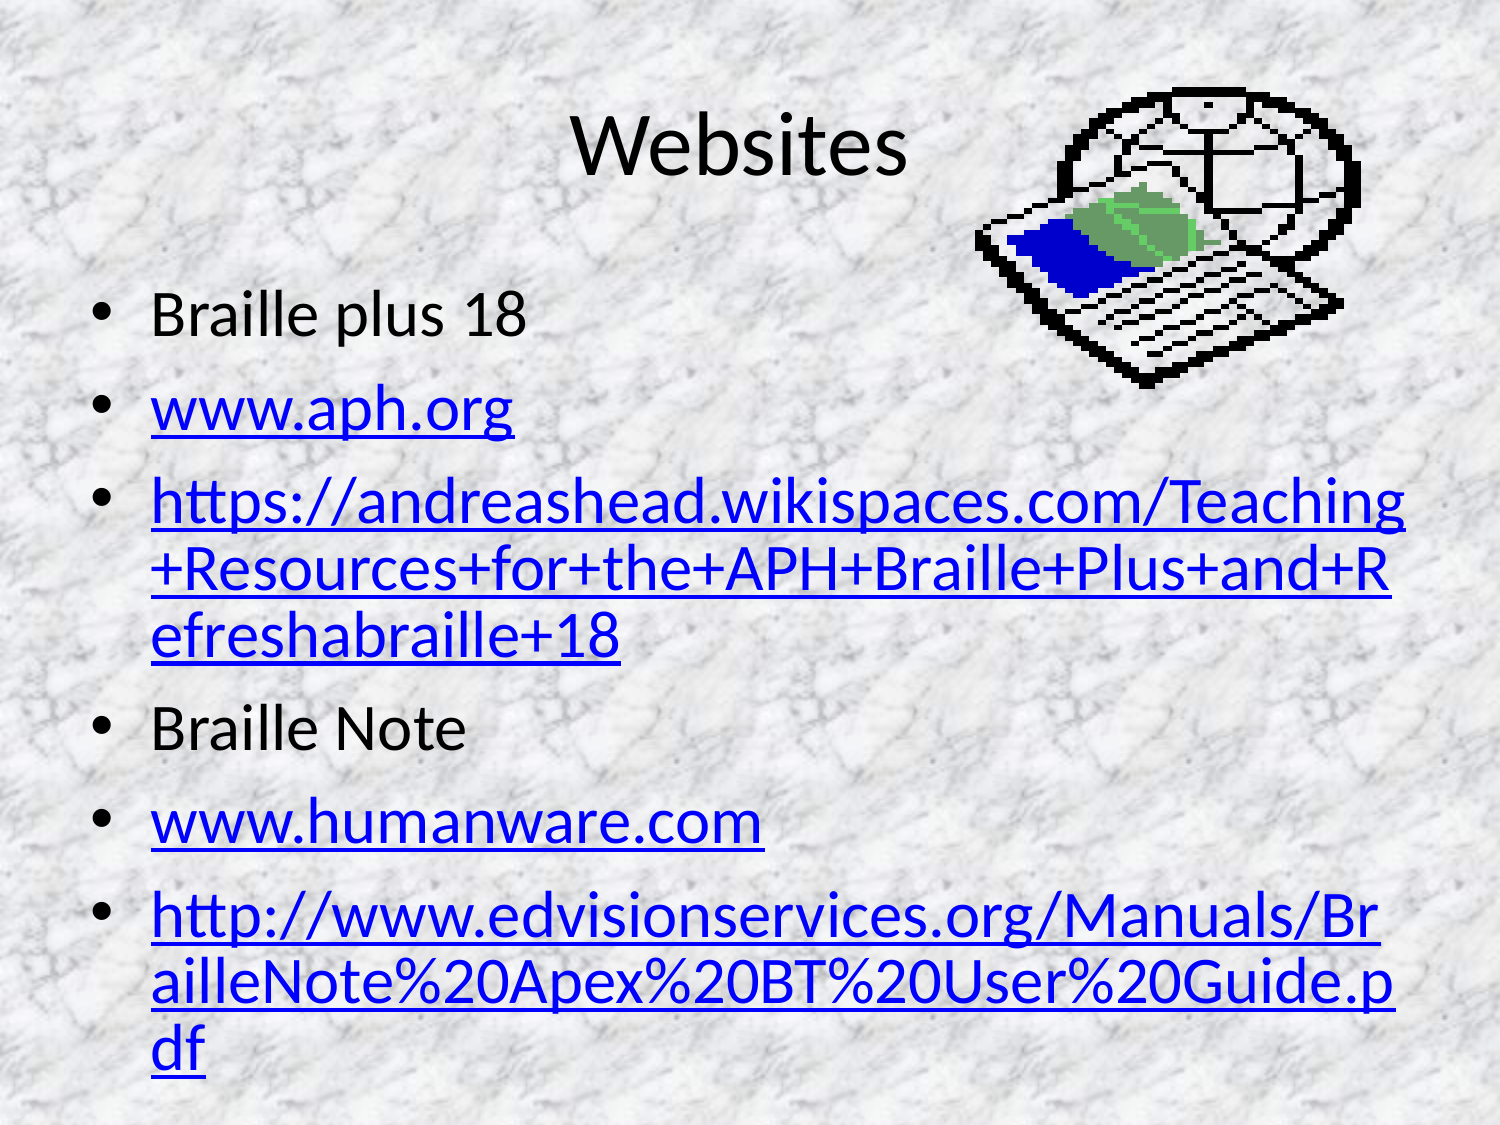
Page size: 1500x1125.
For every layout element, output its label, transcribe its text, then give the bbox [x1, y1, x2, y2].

list Braille plus 18 www.aph.org https://andreashead.wikispaces.com/Teaching+Resources+for+the+APH+Braille+Plus+and+Refreshabraille+18 Braille Note www.humanware.com http://www.edvisionservices.org/Manuals/BrailleNote%20Apex%20BT%20User%20Guide.pdf [75, 262, 1425, 1005]
picture [974, 87, 1362, 390]
title Websites [75, 45, 1425, 233]
